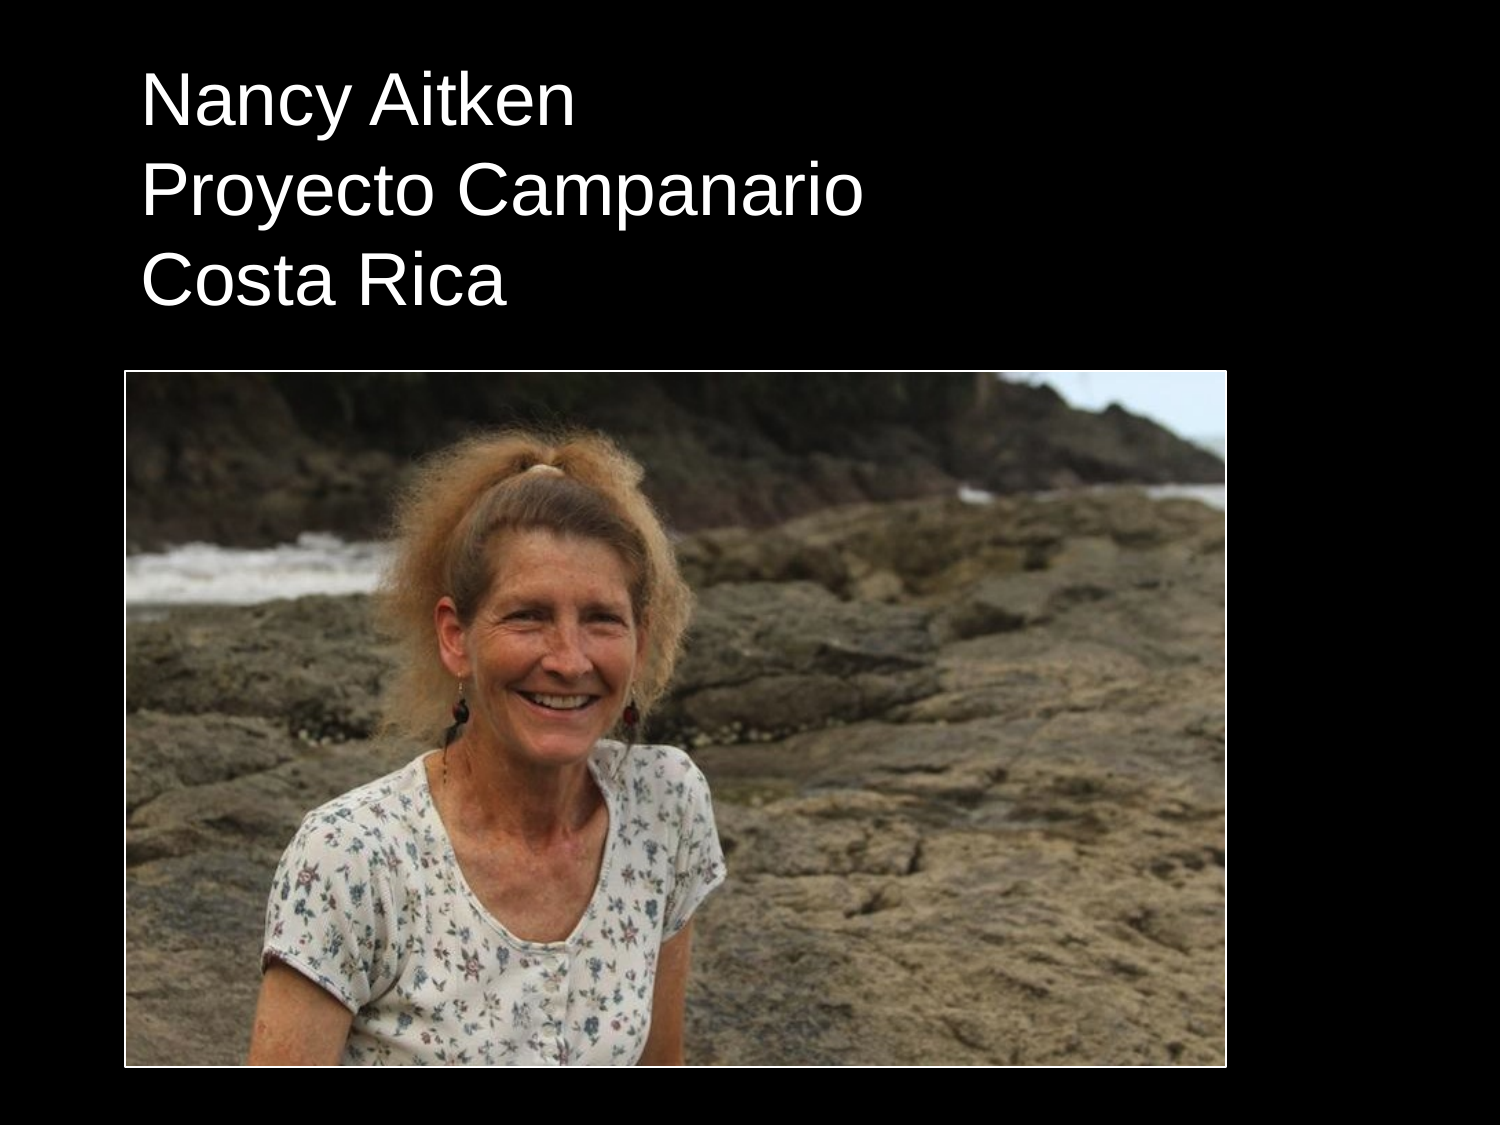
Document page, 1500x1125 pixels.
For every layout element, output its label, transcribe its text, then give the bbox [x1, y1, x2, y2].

text_box [125, 371, 1226, 1067]
text_box Nancy Aitken Proyecto Campanario Costa Rica [124, 35, 1243, 336]
